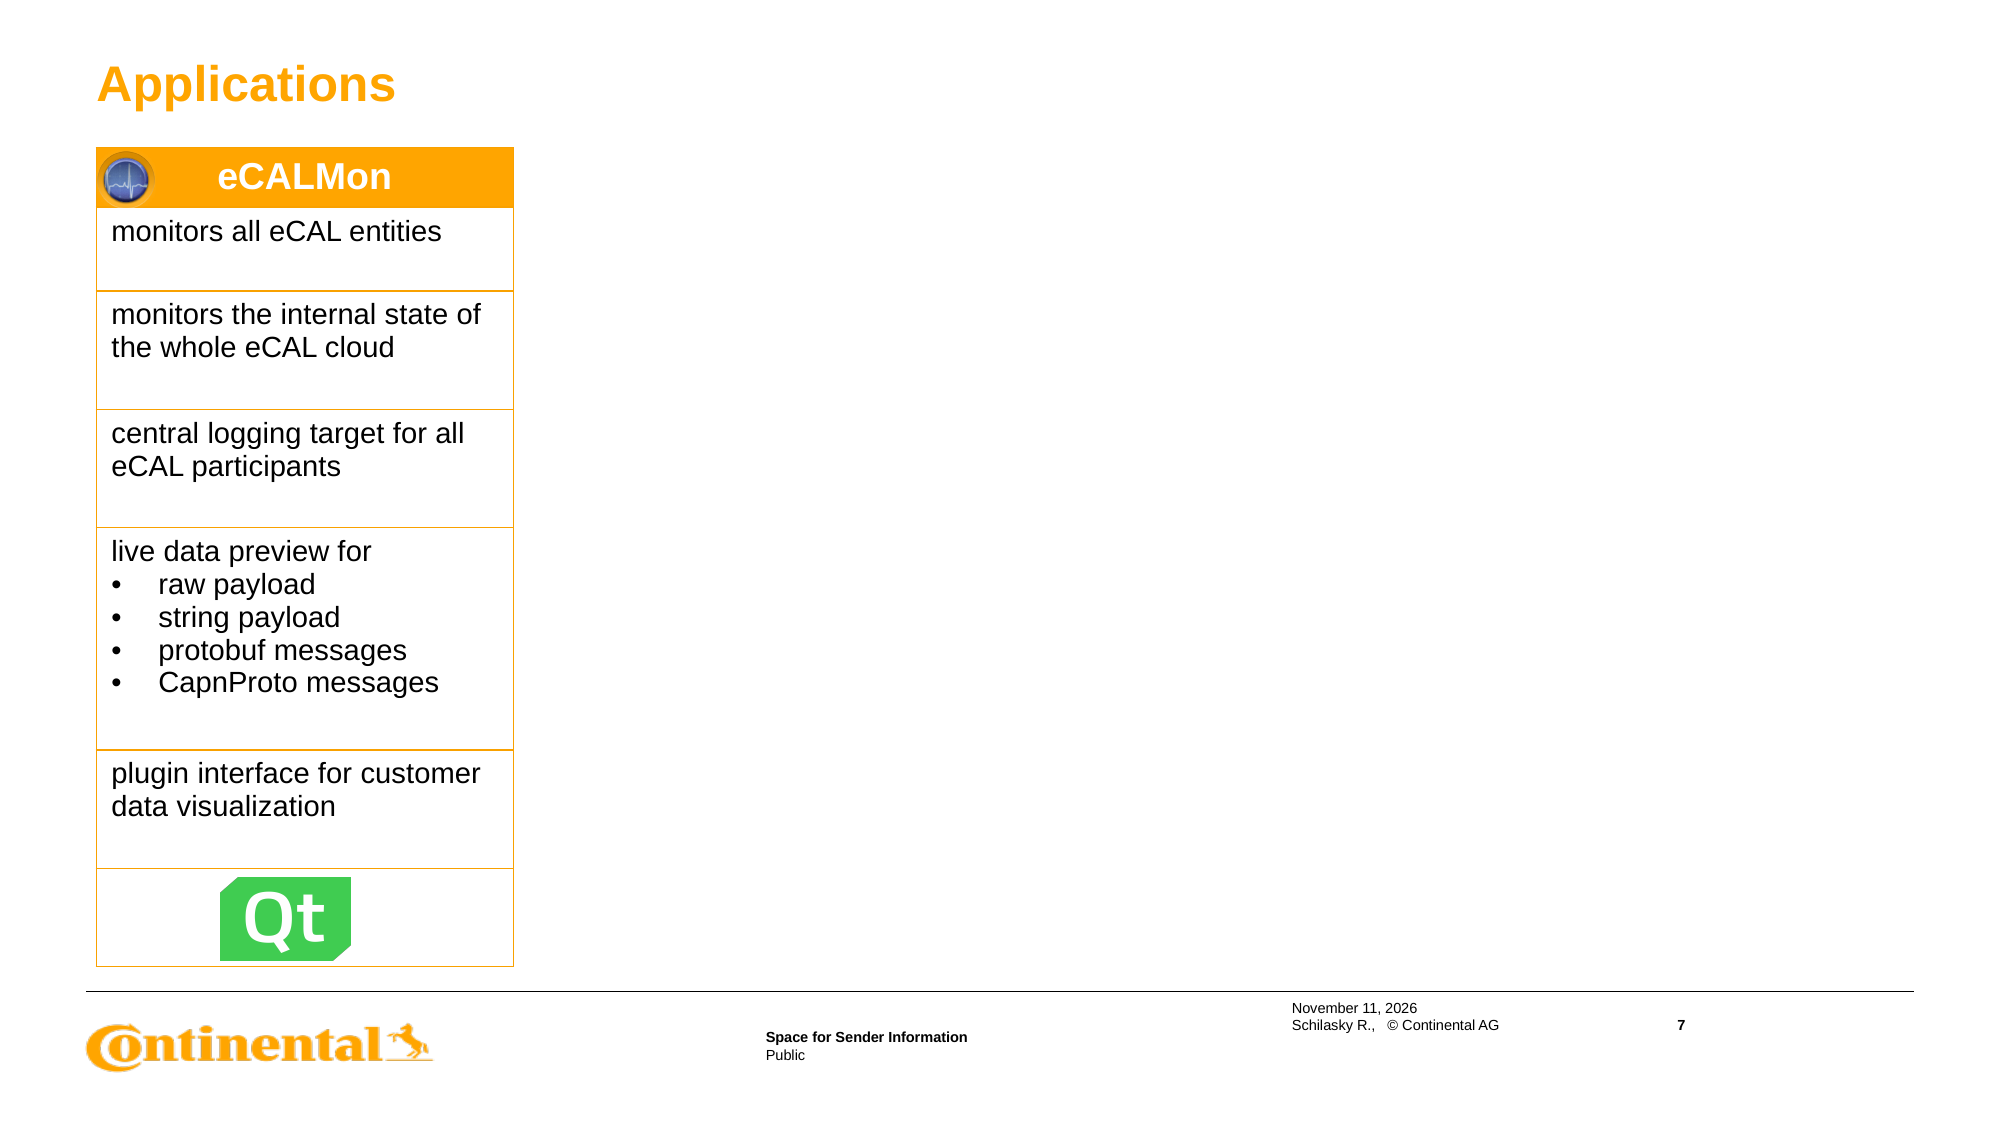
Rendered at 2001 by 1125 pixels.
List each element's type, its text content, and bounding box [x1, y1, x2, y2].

table_cell monitors the internal state of the whole eCAL cloud [97, 292, 513, 409]
table_cell live data preview for raw payload string payload protobuf messages CapnProto messages [97, 528, 513, 749]
table_header eCALMon [154, 148, 513, 206]
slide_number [1291, 991, 1621, 1016]
table_cell monitors all eCAL entities [97, 208, 513, 290]
picture [96, 150, 156, 210]
slide_number 7 [1626, 1016, 1686, 1041]
table_cell [97, 869, 513, 966]
footer Schilasky R., © Continental AG [1291, 1016, 1621, 1041]
table_cell plugin interface for customer data visualization [97, 751, 513, 868]
title Applications [96, 54, 1686, 173]
table_cell central logging target for all eCAL participants [97, 410, 513, 527]
picture [220, 876, 351, 961]
